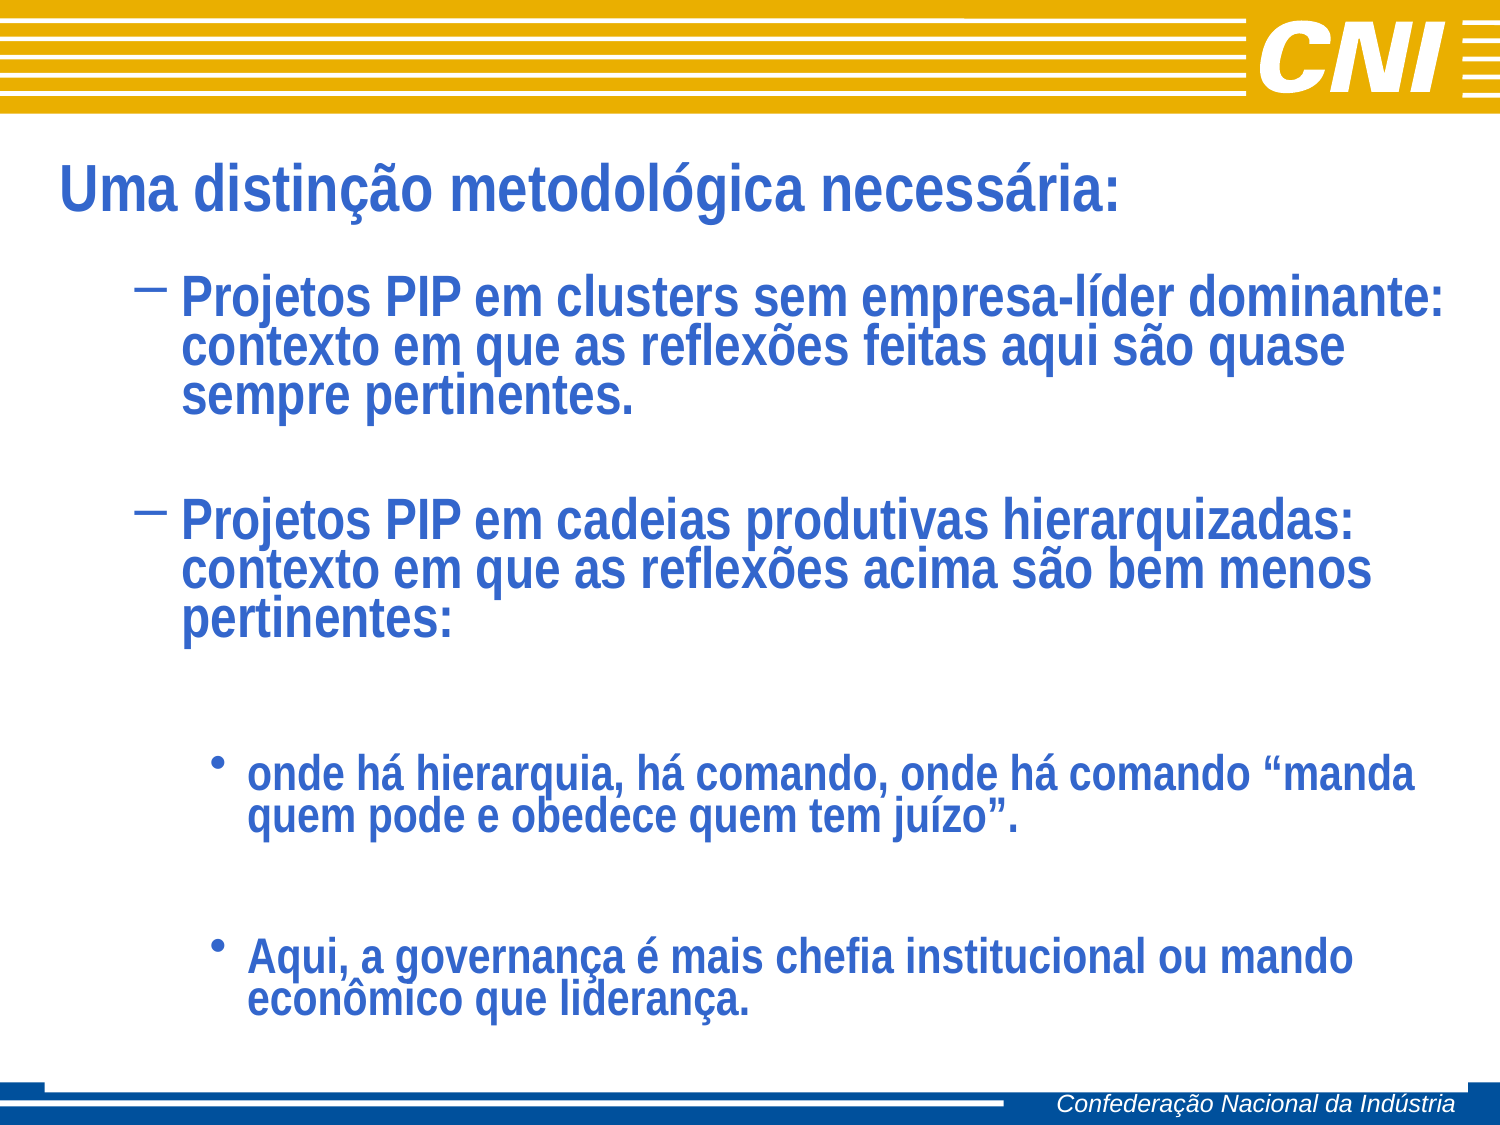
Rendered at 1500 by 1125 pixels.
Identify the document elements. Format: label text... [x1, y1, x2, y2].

list Uma distinção metodológica necessária: Projetos PIP em clusters sem empresa-líder dominante: contexto em que as reflexões feitas aqui são quase sempre pertinentes. Projetos PIP em cadeias produtivas hierarquizadas: contexto em que as reflexões acima são bem menos pertinentes: onde há hierarquia, há comando, onde há comando “manda quem pode e obedece quem tem juízo”. Aqui, a governança é mais chefia institucional ou mando econômico que liderança. [44, 137, 1468, 1093]
